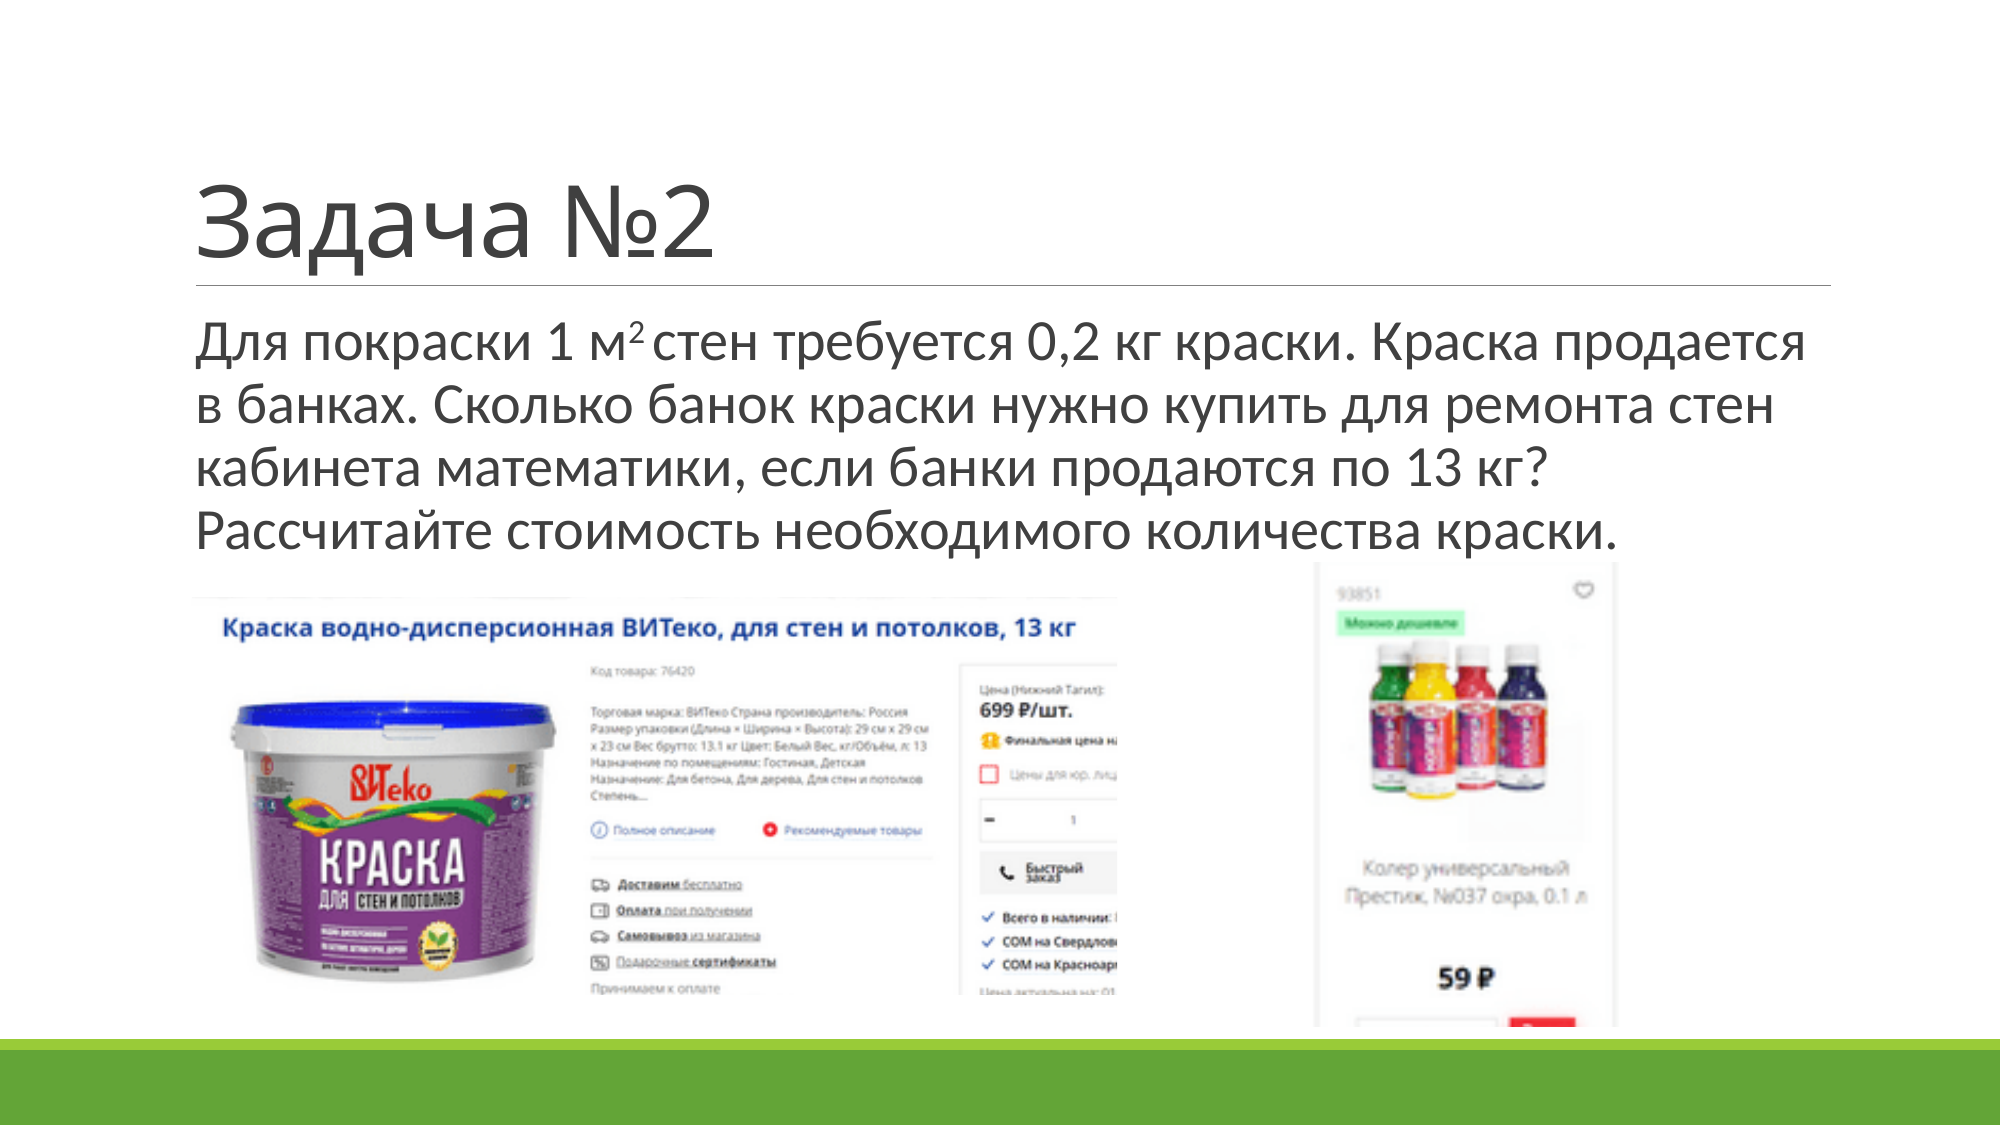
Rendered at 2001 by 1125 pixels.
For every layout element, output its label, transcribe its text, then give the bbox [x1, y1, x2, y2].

title Задача №2 [180, 47, 1830, 285]
list Для покраски 1 м2 стен требуется 0,2 кг краски. Краска продается в банках. Сколько банок краски нужно купить для ремонта стен кабинета математики, если банки продаются по 13 кг? Рассчитайте стоимость необходимого количества краски. [180, 302, 1830, 963]
picture [191, 596, 1118, 996]
picture [1312, 561, 1620, 1027]
